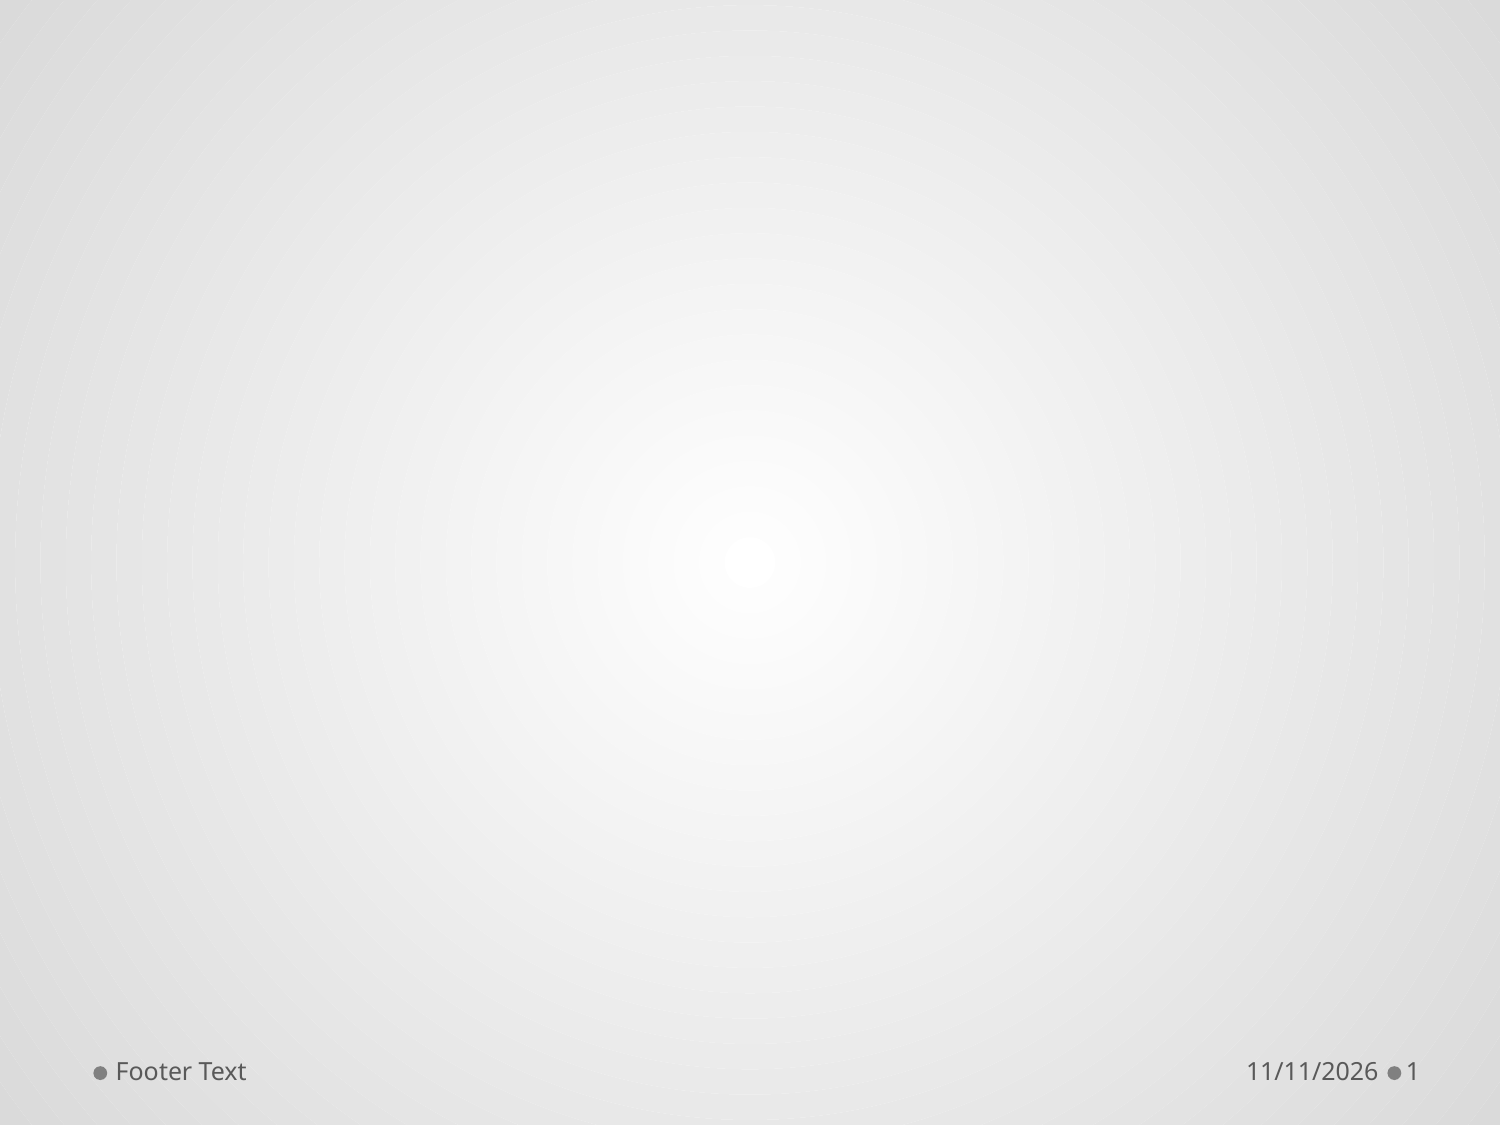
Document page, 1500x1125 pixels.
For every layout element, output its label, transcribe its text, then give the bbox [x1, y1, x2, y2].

slide_number 1 [1401, 1042, 1494, 1103]
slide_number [1043, 1042, 1386, 1103]
footer Footer Text [108, 1042, 576, 1103]
